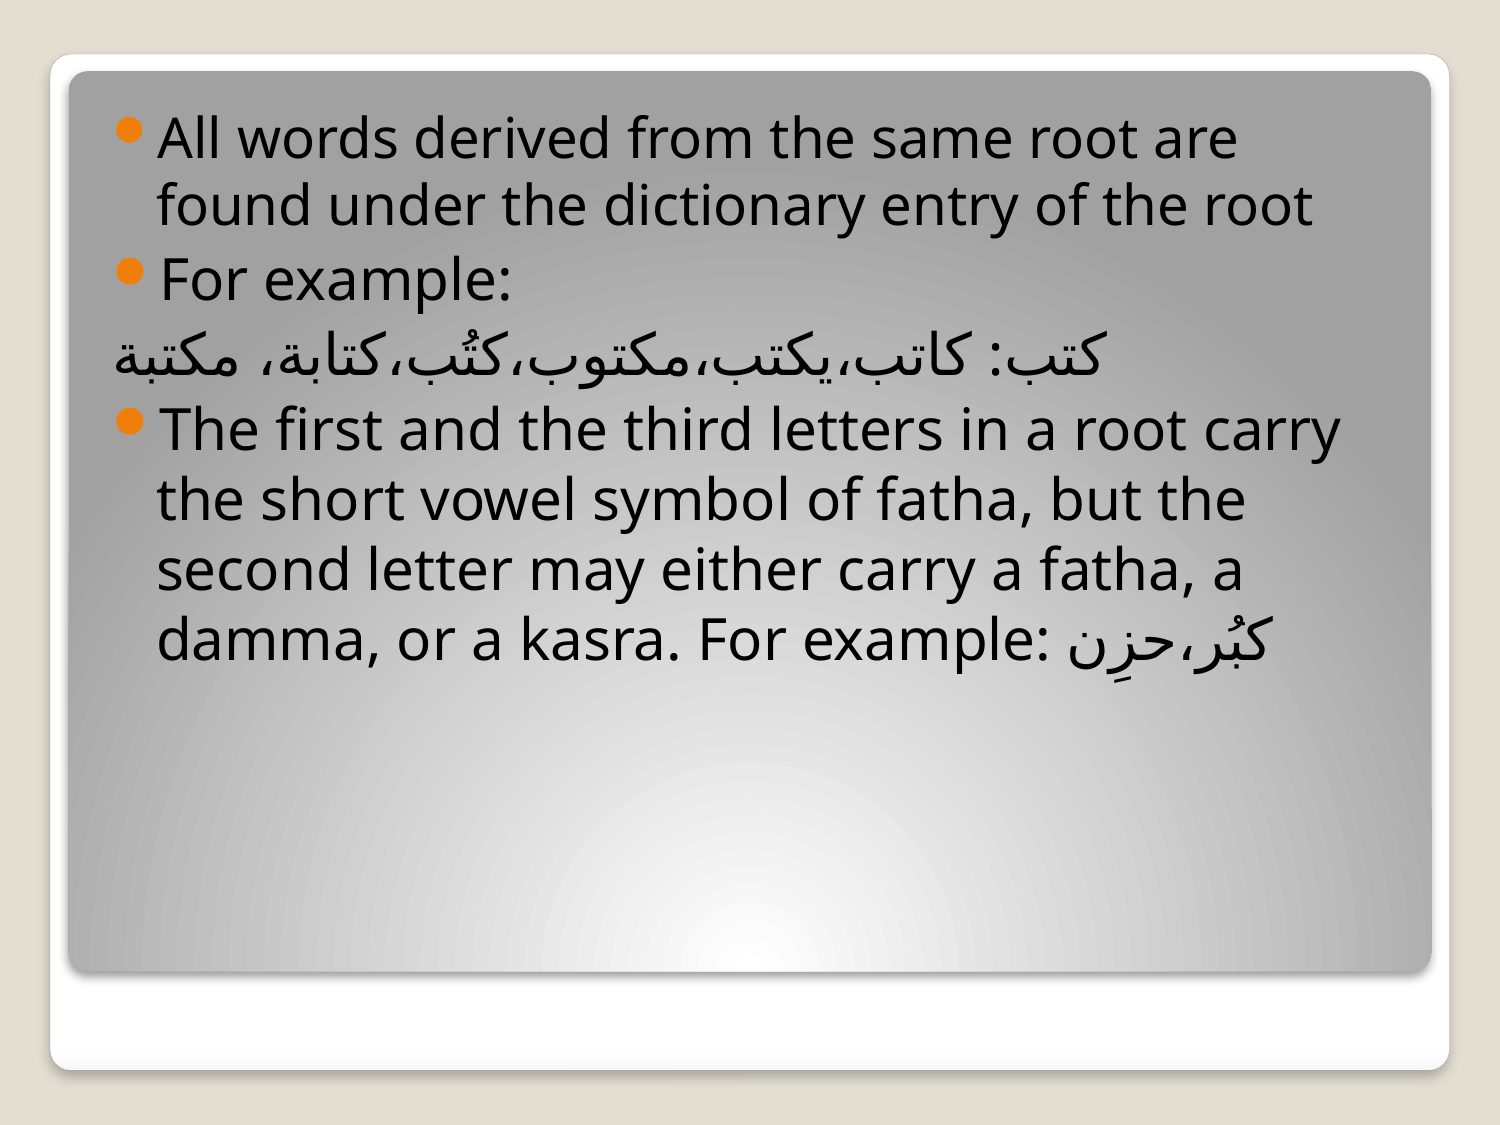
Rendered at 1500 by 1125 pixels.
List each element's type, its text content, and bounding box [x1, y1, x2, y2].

list All words derived from the same root are found under the dictionary entry of the root For example: كتب: كاتب،يكتب،مكتوب،كتُب،كتابة، مكتبة The first and the third letters in a root carry the short vowel symbol of fatha, but the second letter may either carry a fatha, a damma, or a kasra. For example: كبُر،حزِن [82, 86, 1425, 774]
